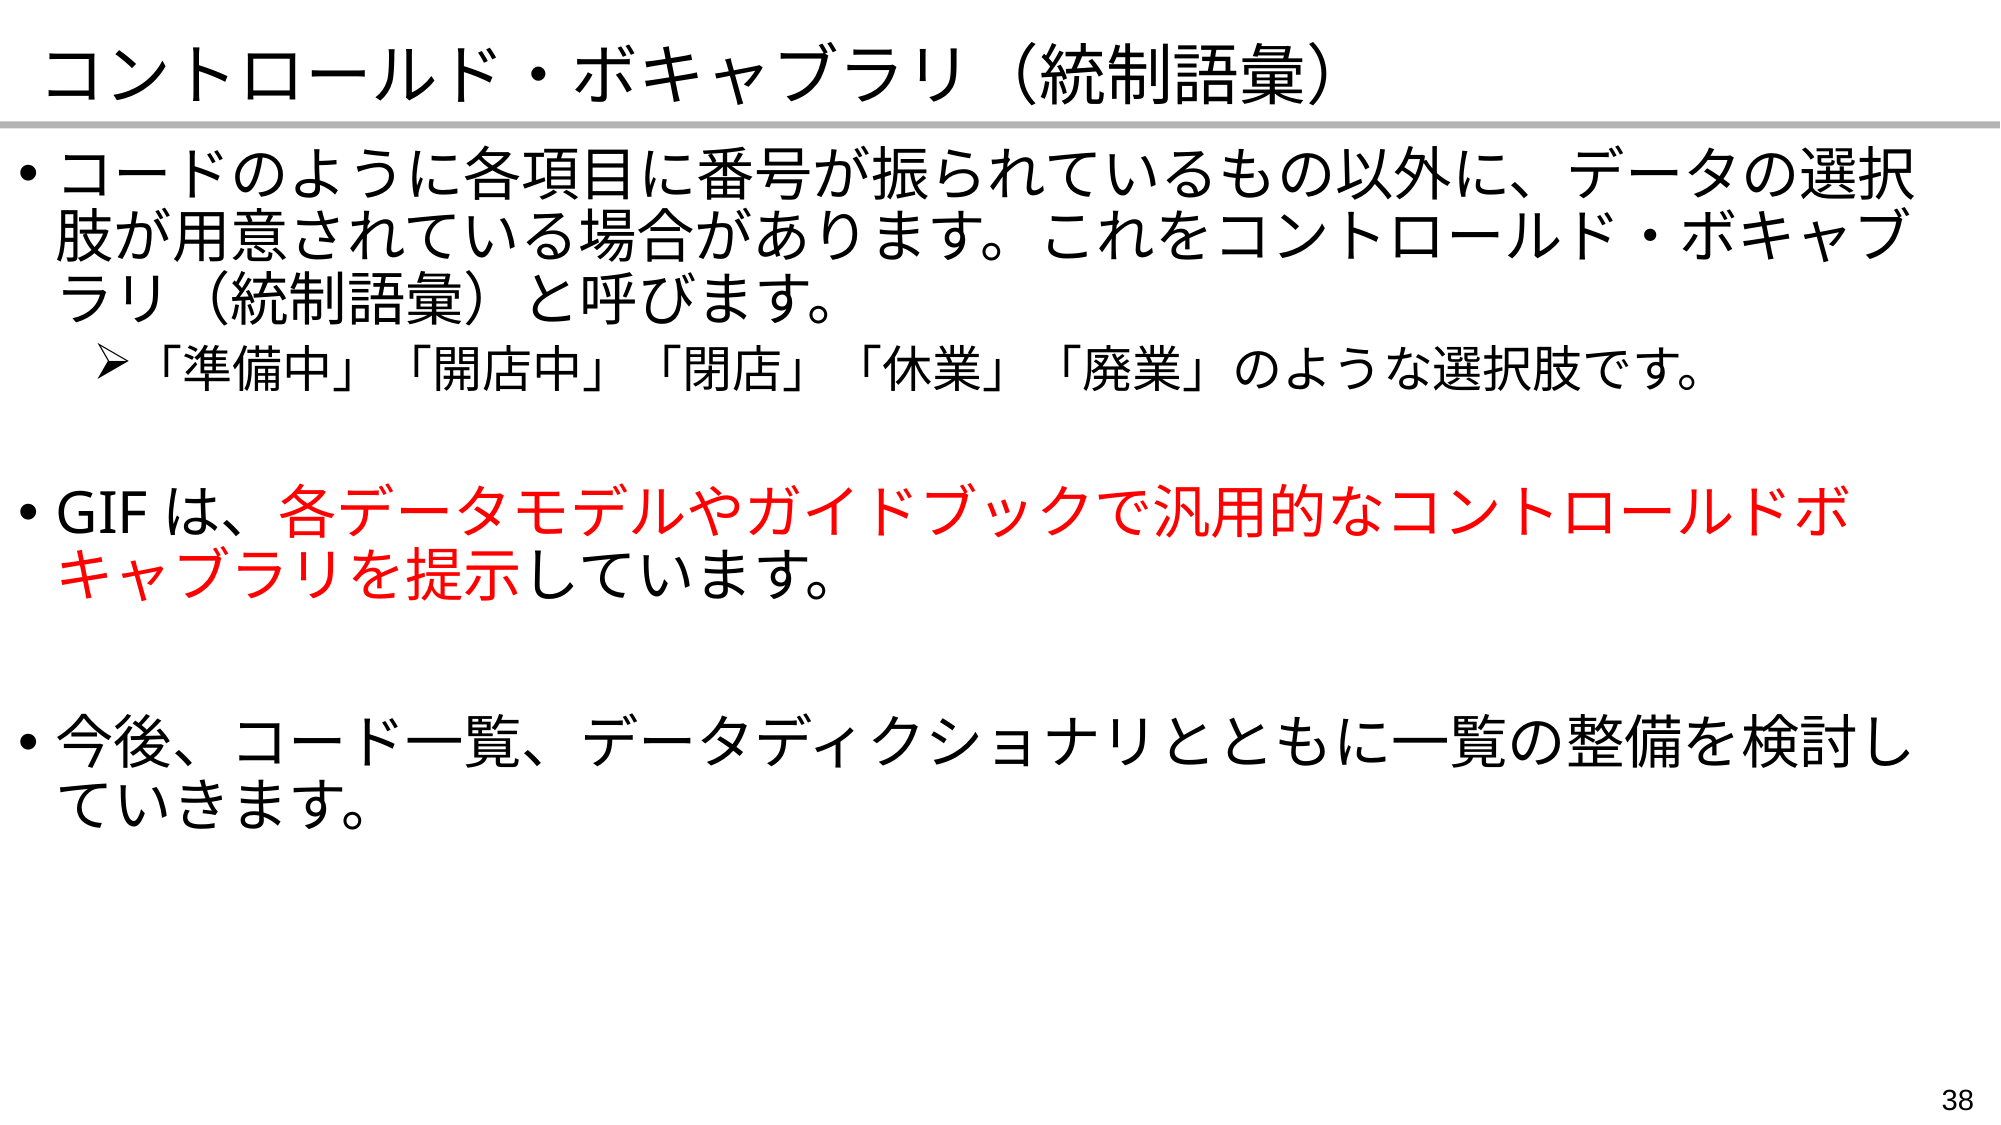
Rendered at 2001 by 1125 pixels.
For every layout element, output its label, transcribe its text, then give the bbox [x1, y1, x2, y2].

slide_number 38 [1881, 1073, 1989, 1124]
text_box コントロールド・ボキャブラリ（統制語彙） [23, 34, 1910, 121]
text_box コードのように各項目に番号が振られているもの以外に、データの選択肢が用意されている場合があります。これをコントロールド・ボキャブラリ（統制語彙）と呼びます。 「準備中」「開店中」「閉店」「休業」「廃業」のような選択肢です。 GIFは、各データモデルやガイドブックで汎用的なコントロールドボキャブラリを提示しています。 今後、コード一覧、データディクショナリとともに一覧の整備を検討していきます。 [3, 137, 1981, 972]
